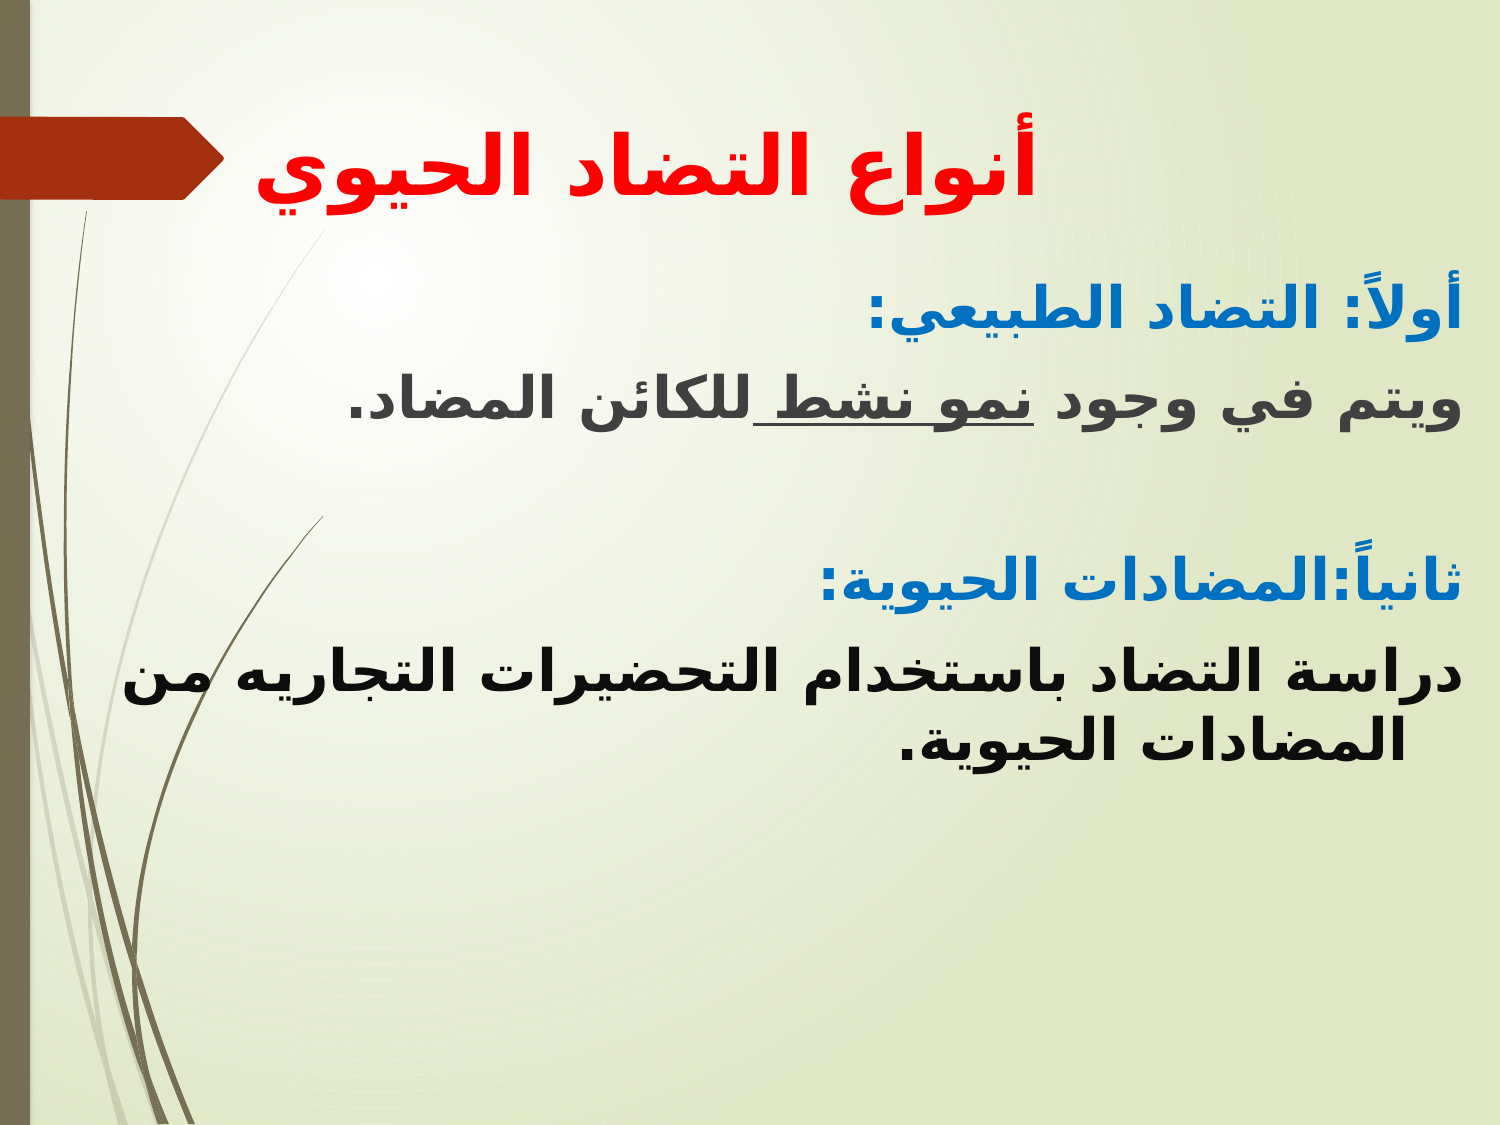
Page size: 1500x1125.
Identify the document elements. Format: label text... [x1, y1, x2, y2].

title أنواع التضاد الحيوي [20, 104, 1057, 292]
list أولاً: التضاد الطبيعي: ويتم في وجود نمو نشط للكائن المضاد. ثانياً:المضادات الحيوية: دراسة التضاد باستخدام التحضيرات التجاريه من المضادات الحيوية. [106, 262, 1480, 1005]
